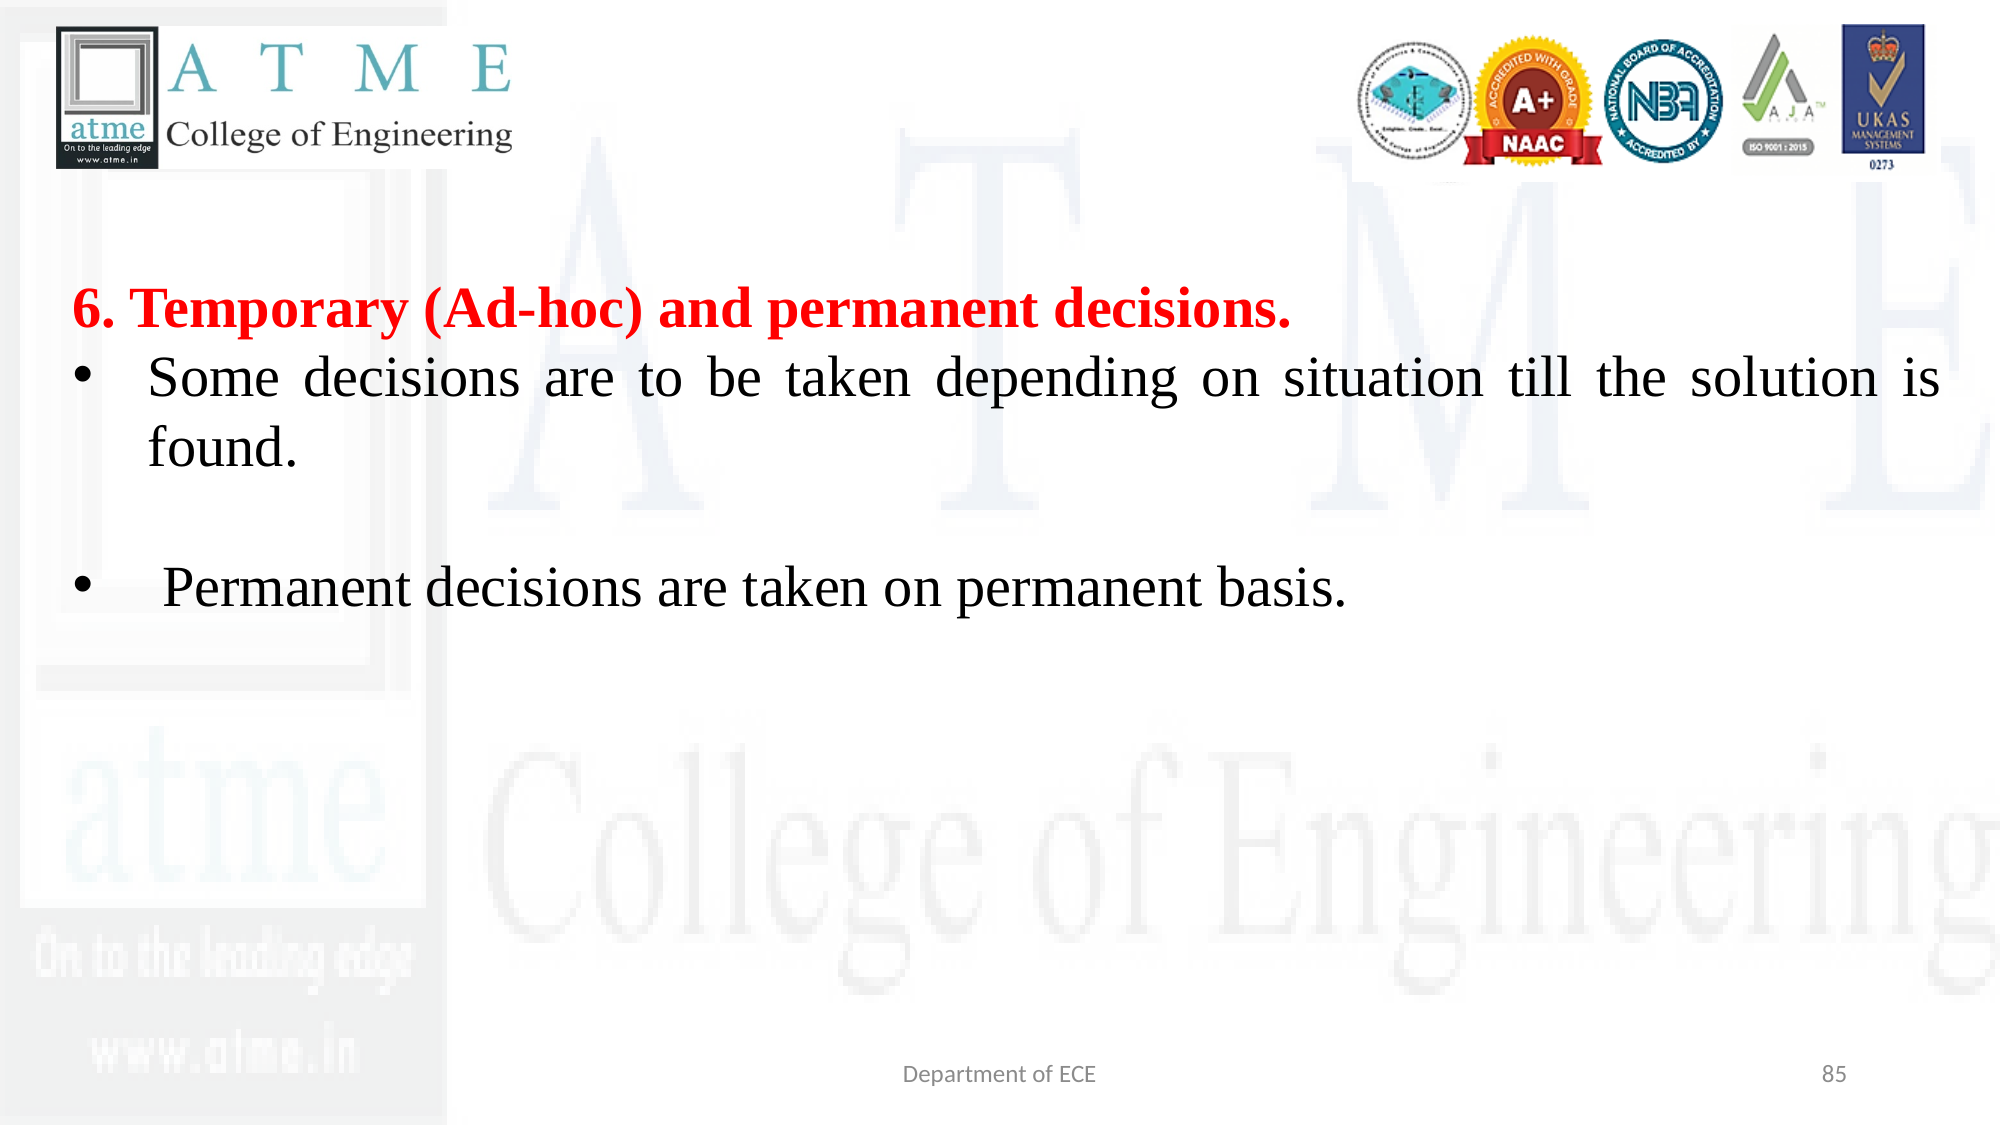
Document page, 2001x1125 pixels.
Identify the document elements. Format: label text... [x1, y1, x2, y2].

text_box 6. Temporary (Ad-hoc) and permanent decisions. Some decisions are to be taken depending on situation till the solution is found. Permanent decisions are taken on permanent basis. [57, 226, 1958, 626]
slide_number 85 [1412, 1042, 1863, 1103]
picture [56, 26, 512, 169]
picture [1352, 24, 1941, 186]
footer Department of ECE [662, 1042, 1338, 1103]
